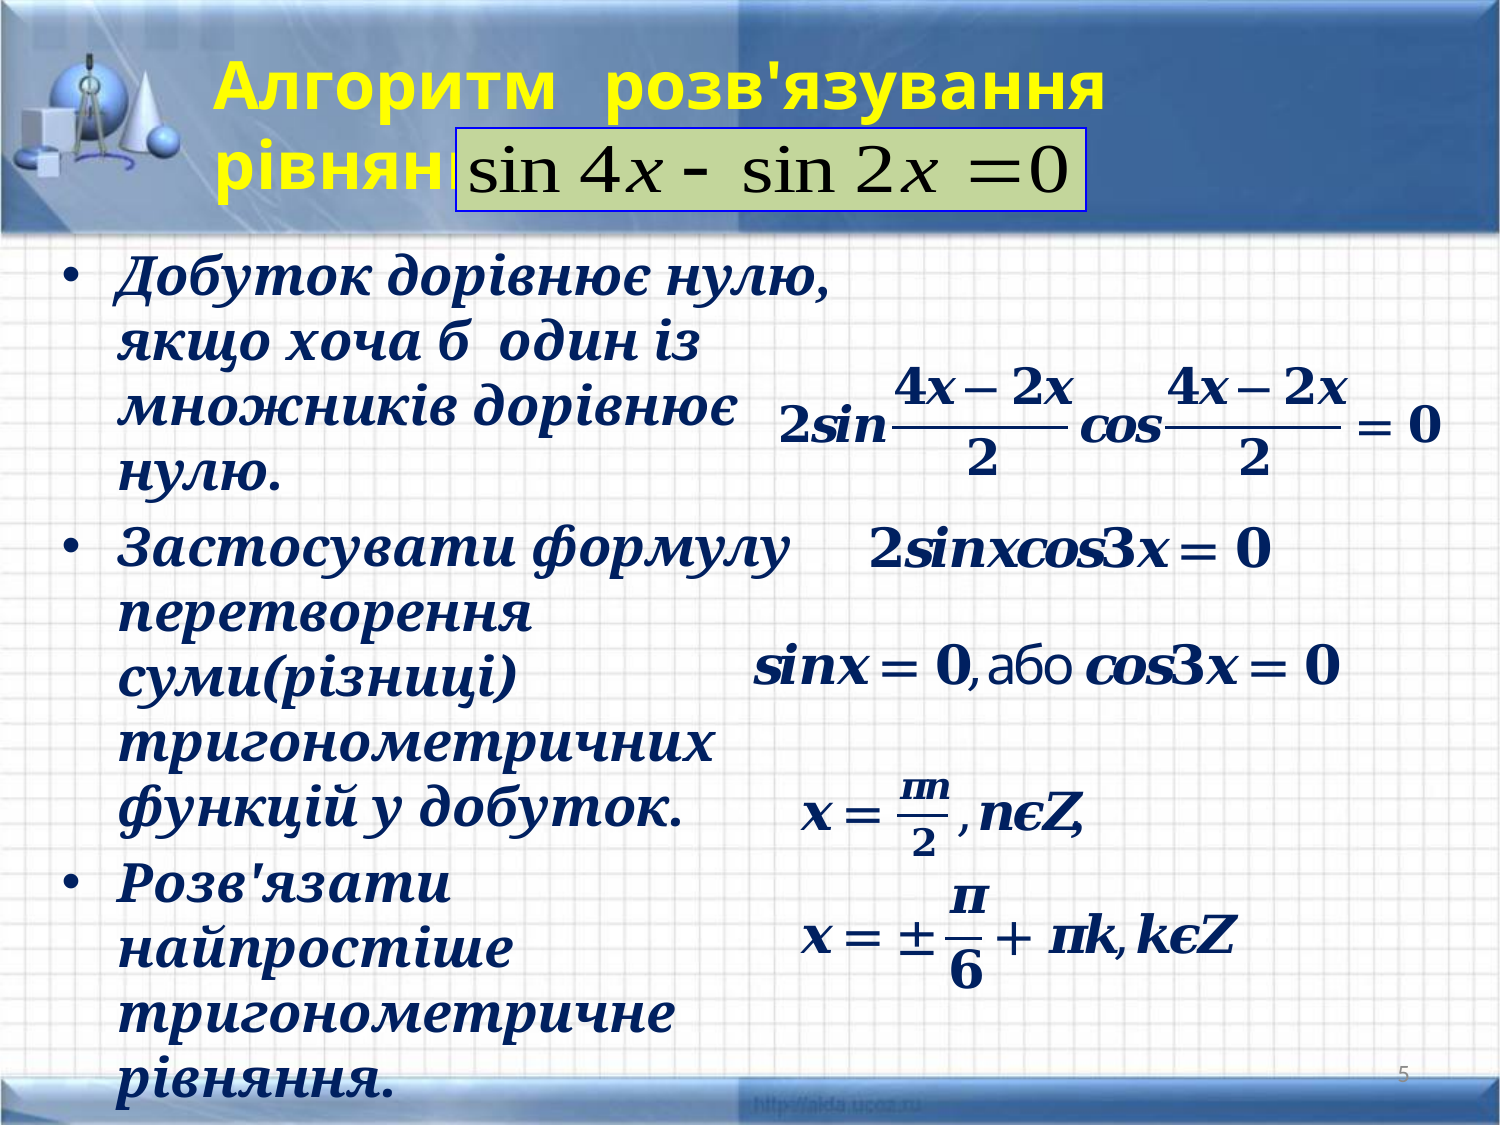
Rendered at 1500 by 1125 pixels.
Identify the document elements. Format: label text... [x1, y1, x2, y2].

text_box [773, 363, 1443, 504]
picture [0, 0, 1500, 1125]
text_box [796, 773, 1257, 1021]
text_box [738, 632, 1423, 787]
text_box Алгоритм розв'язування рівняння [199, 35, 1301, 210]
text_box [456, 128, 1086, 211]
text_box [808, 515, 1327, 613]
slide_number 5 [1074, 1042, 1425, 1103]
text_box Добуток дорівнює нулю, якщо хоча б один із множників дорівнює нулю. Застосувати формулу перетворення суми(різниці) тригонометричних функцій у добуток. Розв'язати найпростіше тригонометричне рівняння. [46, 234, 856, 1116]
